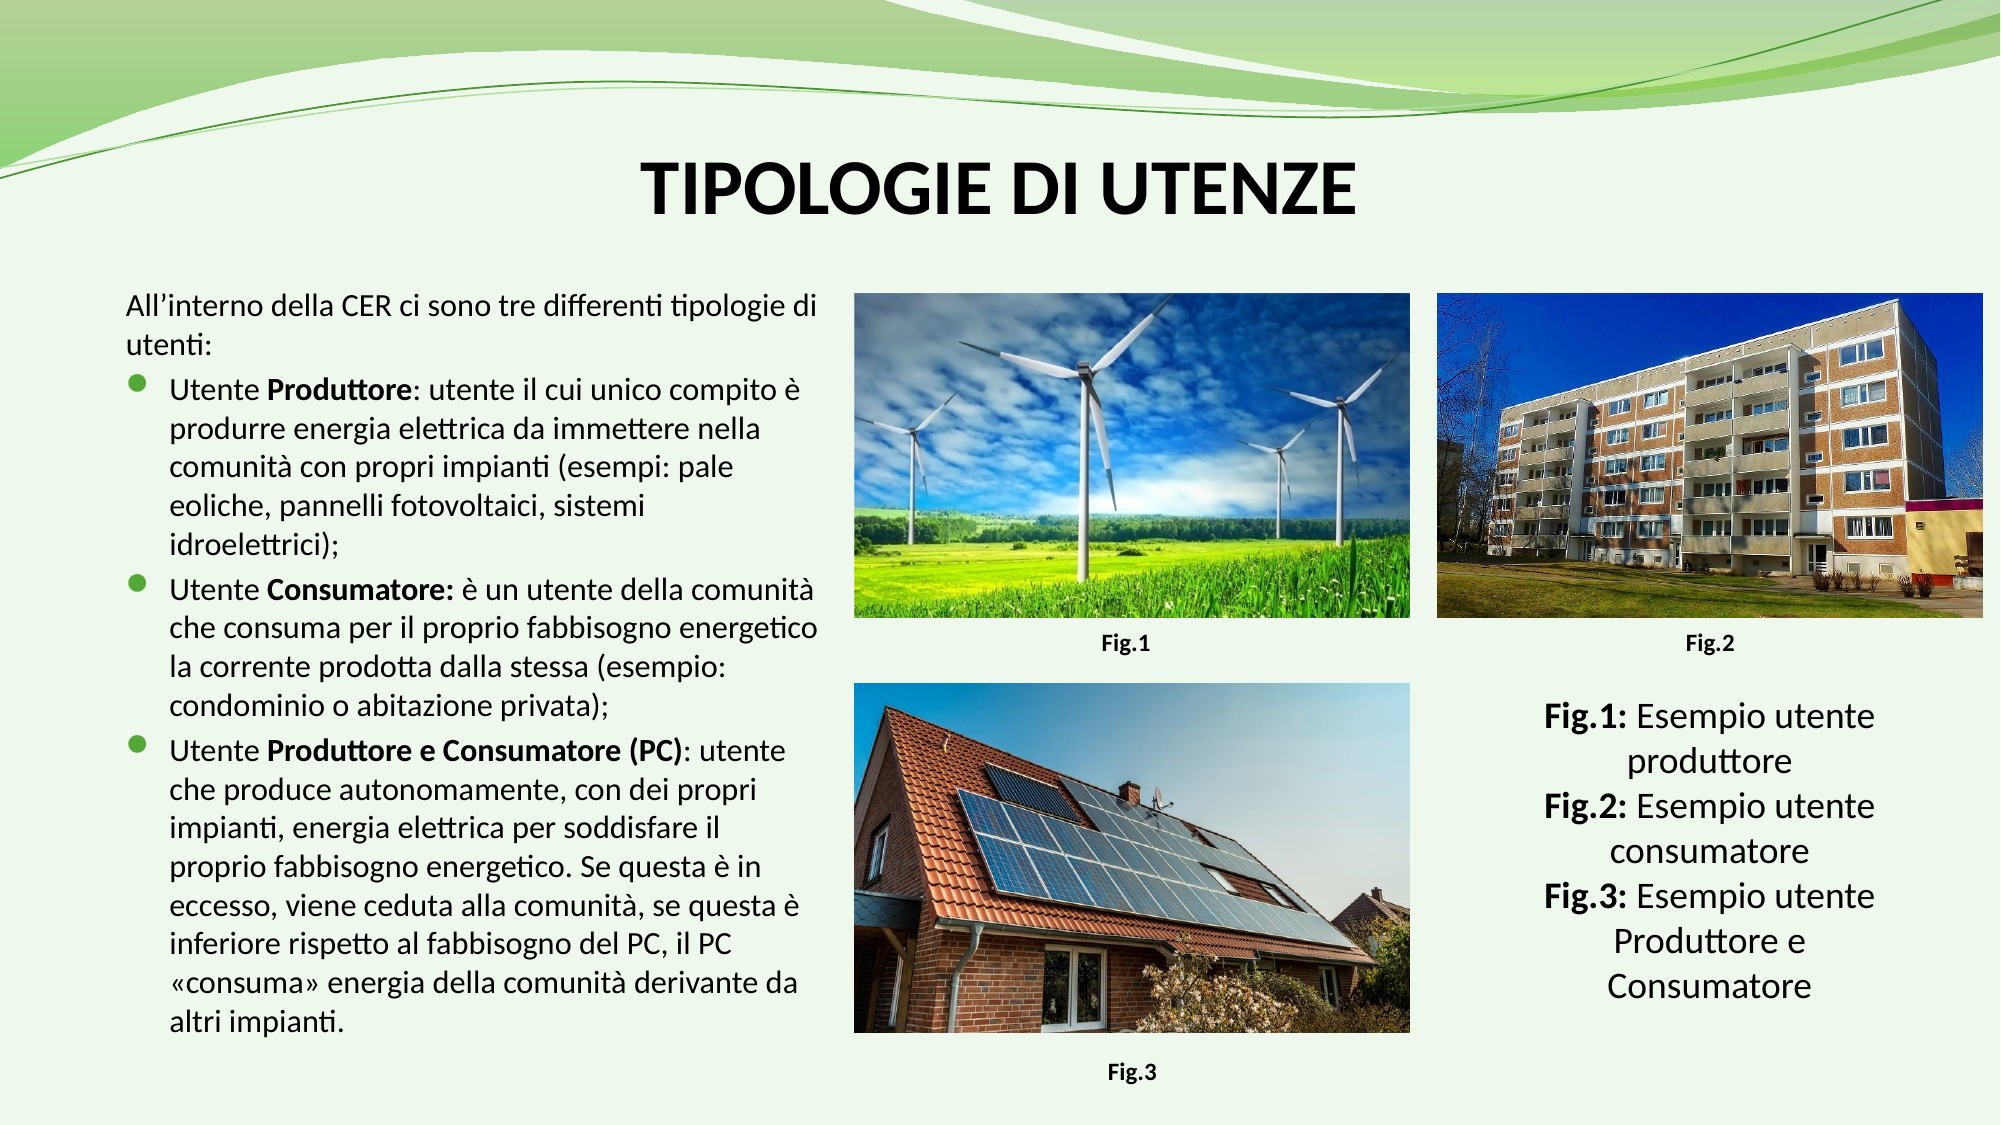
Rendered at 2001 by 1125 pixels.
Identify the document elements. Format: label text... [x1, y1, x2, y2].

picture [854, 683, 1410, 1033]
list All’interno della CER ci sono tre differenti tipologie di utenti: Utente Produttore: utente il cui unico compito è produrre energia elettrica da immettere nella comunità con propri impianti (esempi: pale eoliche, pannelli fotovoltaici, sistemi idroelettrici); Utente Consumatore: è un utente della comunità che consuma per il proprio fabbisogno energetico la corrente prodotta dalla stessa (esempio: condominio o abitazione privata); Utente Produttore e Consumatore (PC): utente che produce autonomamente, con dei propri impianti, energia elettrica per soddisfare il proprio fabbisogno energetico. Se questa è in eccesso, viene ceduta alla comunità, se questa è inferiore rispetto al fabbisogno del PC, il PC «consuma» energia della comunità derivante da altri impianti. [111, 276, 834, 1052]
text_box Fig.1 [1086, 629, 1166, 664]
text_box Fig.3 [1093, 1047, 1172, 1093]
text_box Fig.1: Esempio utente produttore Fig.2: Esempio utente consumatore Fig.3: Esempio utente Produttore e Consumatore [1492, 683, 1928, 1014]
text_box Fig.2 [1671, 629, 1750, 664]
picture [1436, 293, 1983, 618]
picture [854, 293, 1410, 618]
title TIPOLOGIE DI UTENZE [0, 77, 2000, 294]
